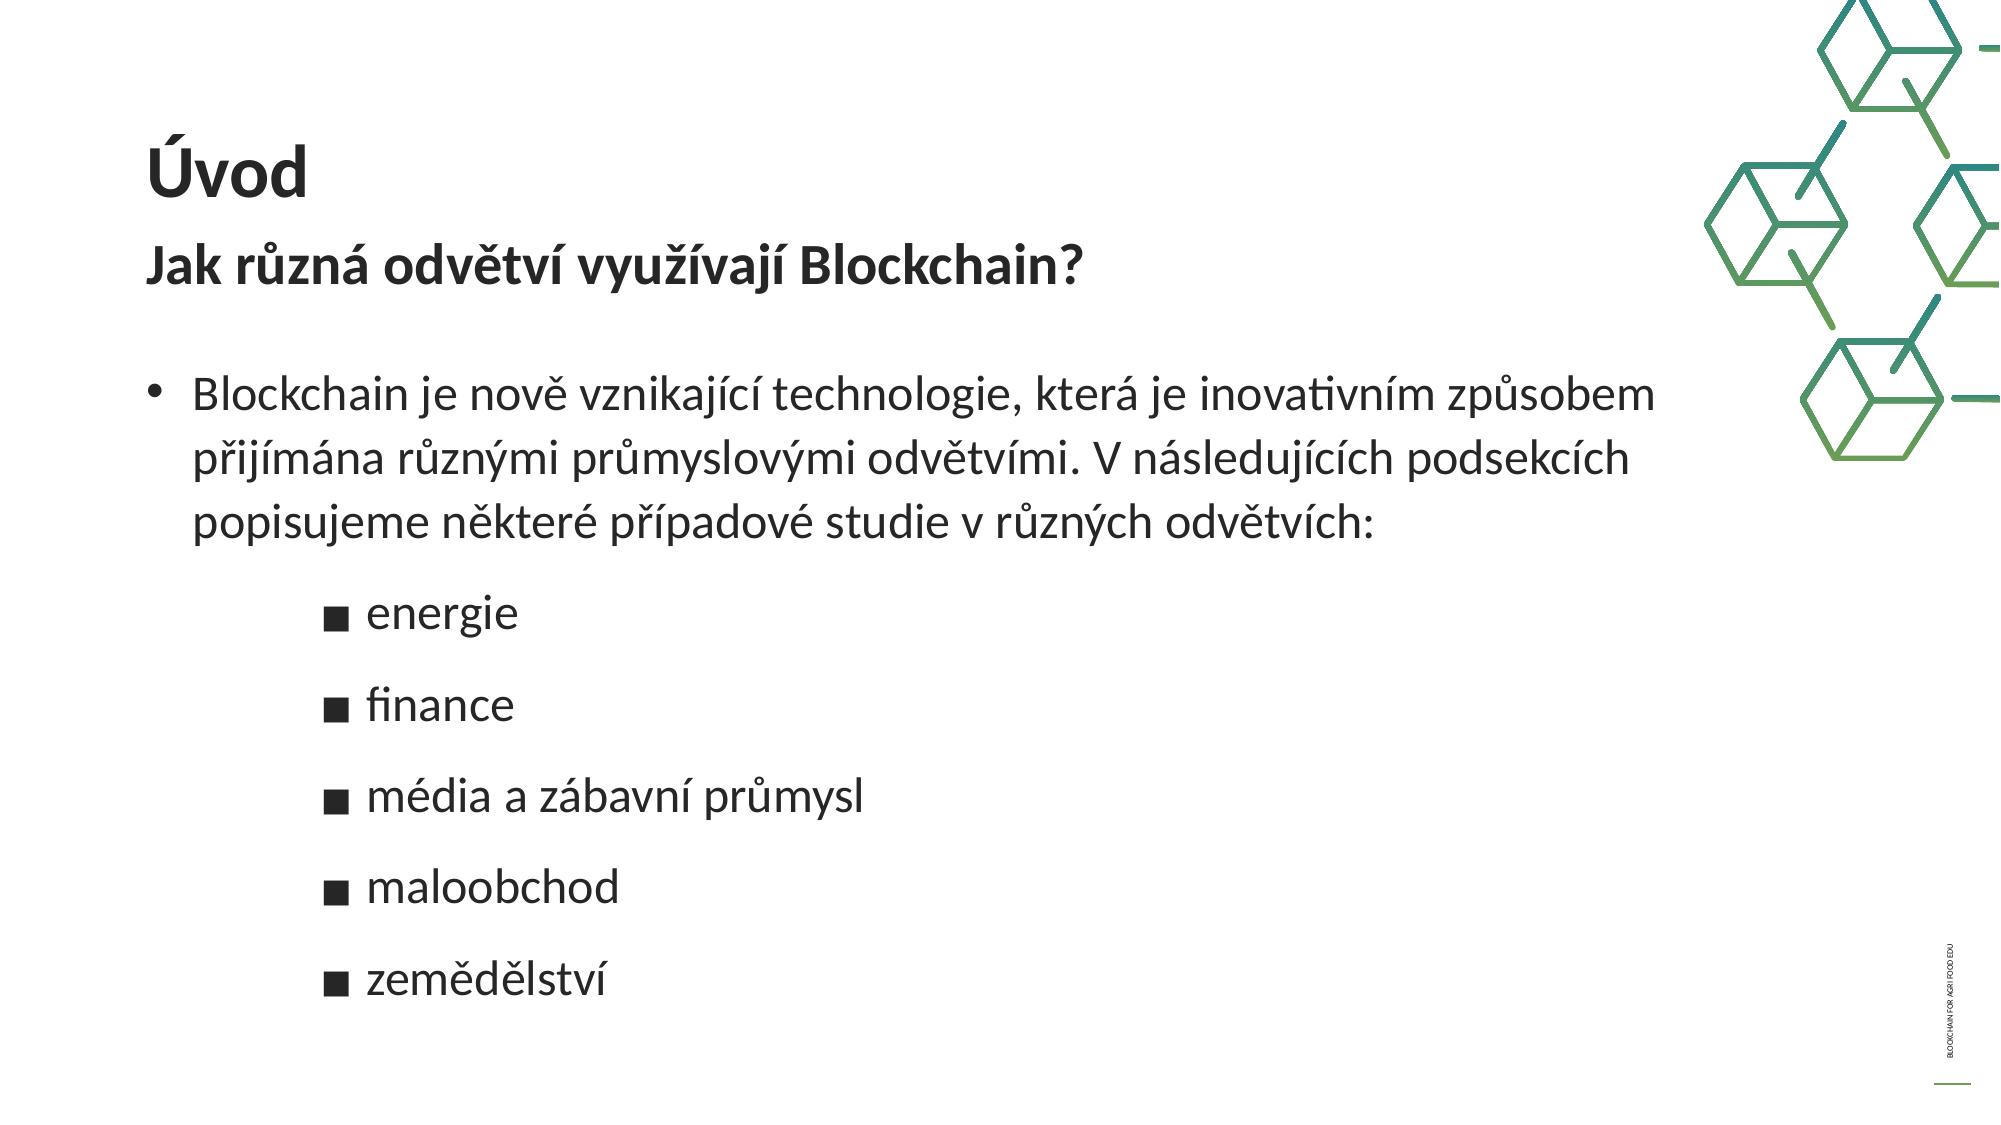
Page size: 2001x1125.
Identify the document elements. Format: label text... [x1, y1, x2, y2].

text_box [1703, 0, 2000, 462]
list Blockchain je nově vznikající technologie, která je inovativním způsobem přijímána různými průmyslovými odvětvími. V následujících podsekcích popisujeme některé případové studie v různých odvětvích: energie finance média a zábavní průmysl maloobchod zemědělství [130, 348, 1869, 1035]
list Úvod Jak různá odvětví využívají Blockchain? [130, 124, 1698, 337]
